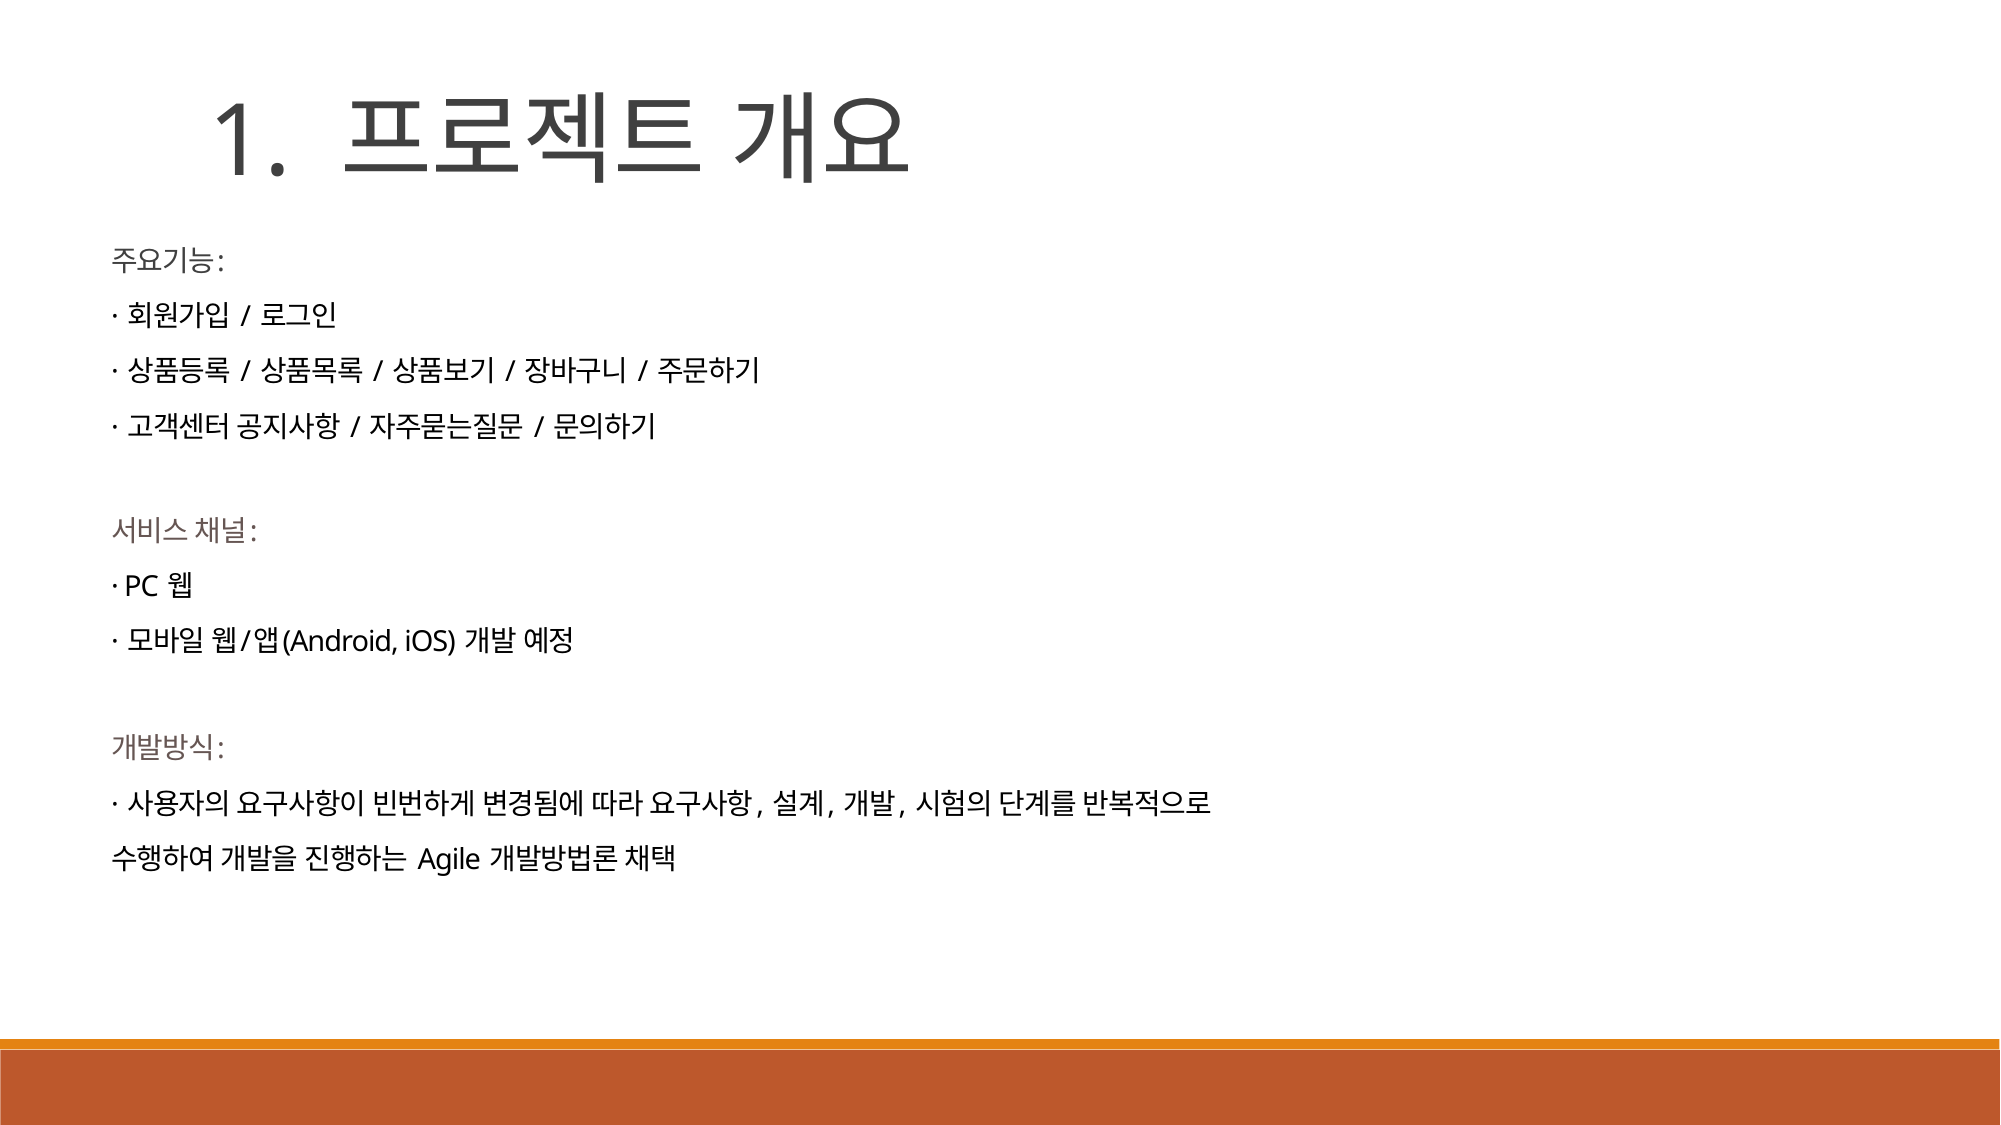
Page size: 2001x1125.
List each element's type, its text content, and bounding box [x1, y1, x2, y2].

text_box 주요기능: · 회원가입 / 로그인 · 상품등록 / 상품목록 / 상품보기 / 장바구니 / 주문하기 · 고객센터 공지사항 / 자주묻는질문 / 문의하기 서비스 채널: · PC 웹 · 모바일 웹/앱(Android, iOS) 개발 예정 개발방식: · 사용자의 요구사항이 빈번하게 변경됨에 따라 요구사항, 설계, 개발, 시험의 단계를 반복적으로 수행하여 개발을 진행하는 Agile 개발방법론 채택 [96, 216, 1747, 979]
title 1. 프로젝트 개요 [193, 49, 1844, 204]
